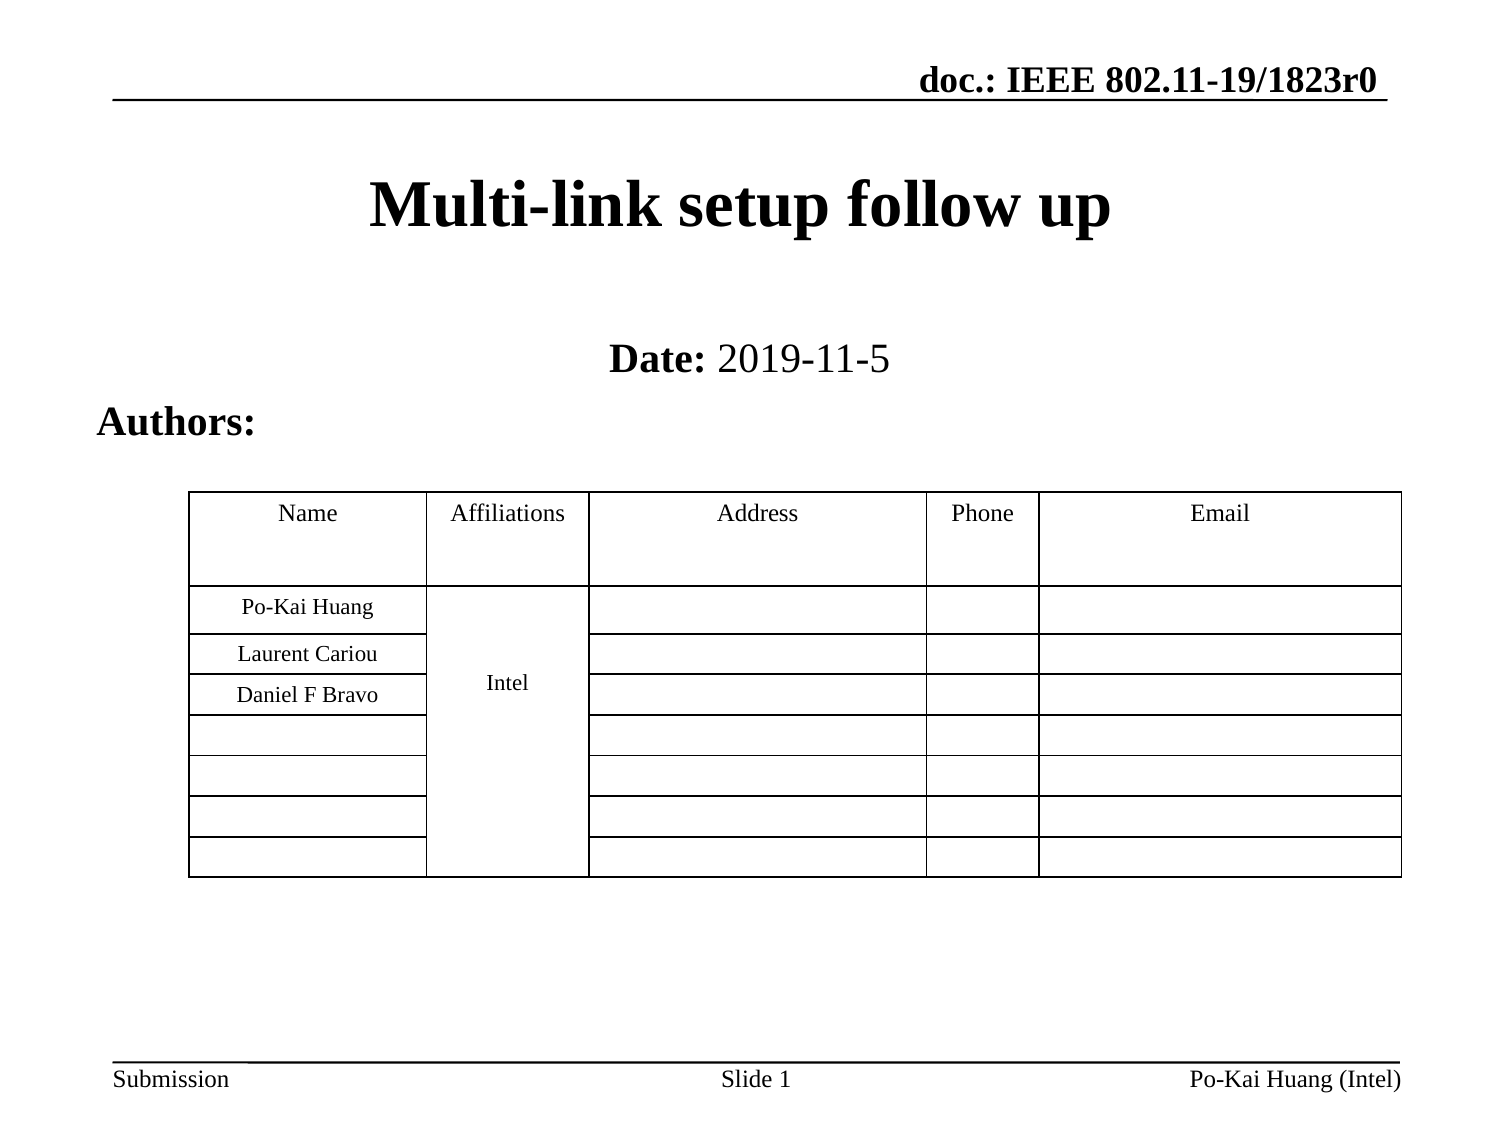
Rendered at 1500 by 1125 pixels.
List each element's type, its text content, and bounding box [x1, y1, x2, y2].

table_header Affiliations [427, 493, 588, 585]
table_cell [590, 587, 926, 633]
slide_number Slide 1 [712, 1061, 800, 1093]
table_header Name [190, 493, 426, 585]
table_cell [927, 716, 1038, 755]
table_cell [927, 635, 1038, 673]
table_cell [1040, 797, 1401, 836]
table_cell [590, 716, 926, 755]
table_cell Daniel F Bravo [190, 675, 426, 714]
table_cell [927, 675, 1038, 714]
table_cell Laurent Cariou [190, 635, 426, 673]
title Multi-link setup follow up [112, 112, 1388, 288]
table_cell [590, 838, 926, 876]
table_cell Intel [427, 587, 588, 876]
table_cell [927, 797, 1038, 836]
footer Po-Kai Huang (Intel) [1186, 1061, 1402, 1093]
table_header Phone [927, 493, 1038, 585]
table_cell [190, 838, 426, 876]
table_header Address [590, 493, 926, 585]
text_box Authors: [81, 385, 319, 449]
table_cell [190, 716, 426, 755]
table_cell [927, 838, 1038, 876]
table_cell [190, 797, 426, 836]
table_cell Po-Kai Huang [190, 587, 426, 633]
table_cell [1040, 756, 1401, 795]
table_cell [590, 756, 926, 795]
table_cell [1040, 587, 1401, 633]
table_header Email [1040, 493, 1401, 585]
table_cell [1040, 675, 1401, 714]
table_cell [590, 797, 926, 836]
table_cell [190, 756, 426, 795]
list Date: 2019-11-5 [112, 323, 1388, 386]
table_cell [927, 756, 1038, 795]
table_cell [590, 635, 926, 673]
table_cell [590, 675, 926, 714]
table_cell [1040, 635, 1401, 673]
table_cell [927, 587, 1038, 633]
table_cell [1040, 716, 1401, 755]
table_cell [1040, 838, 1401, 876]
